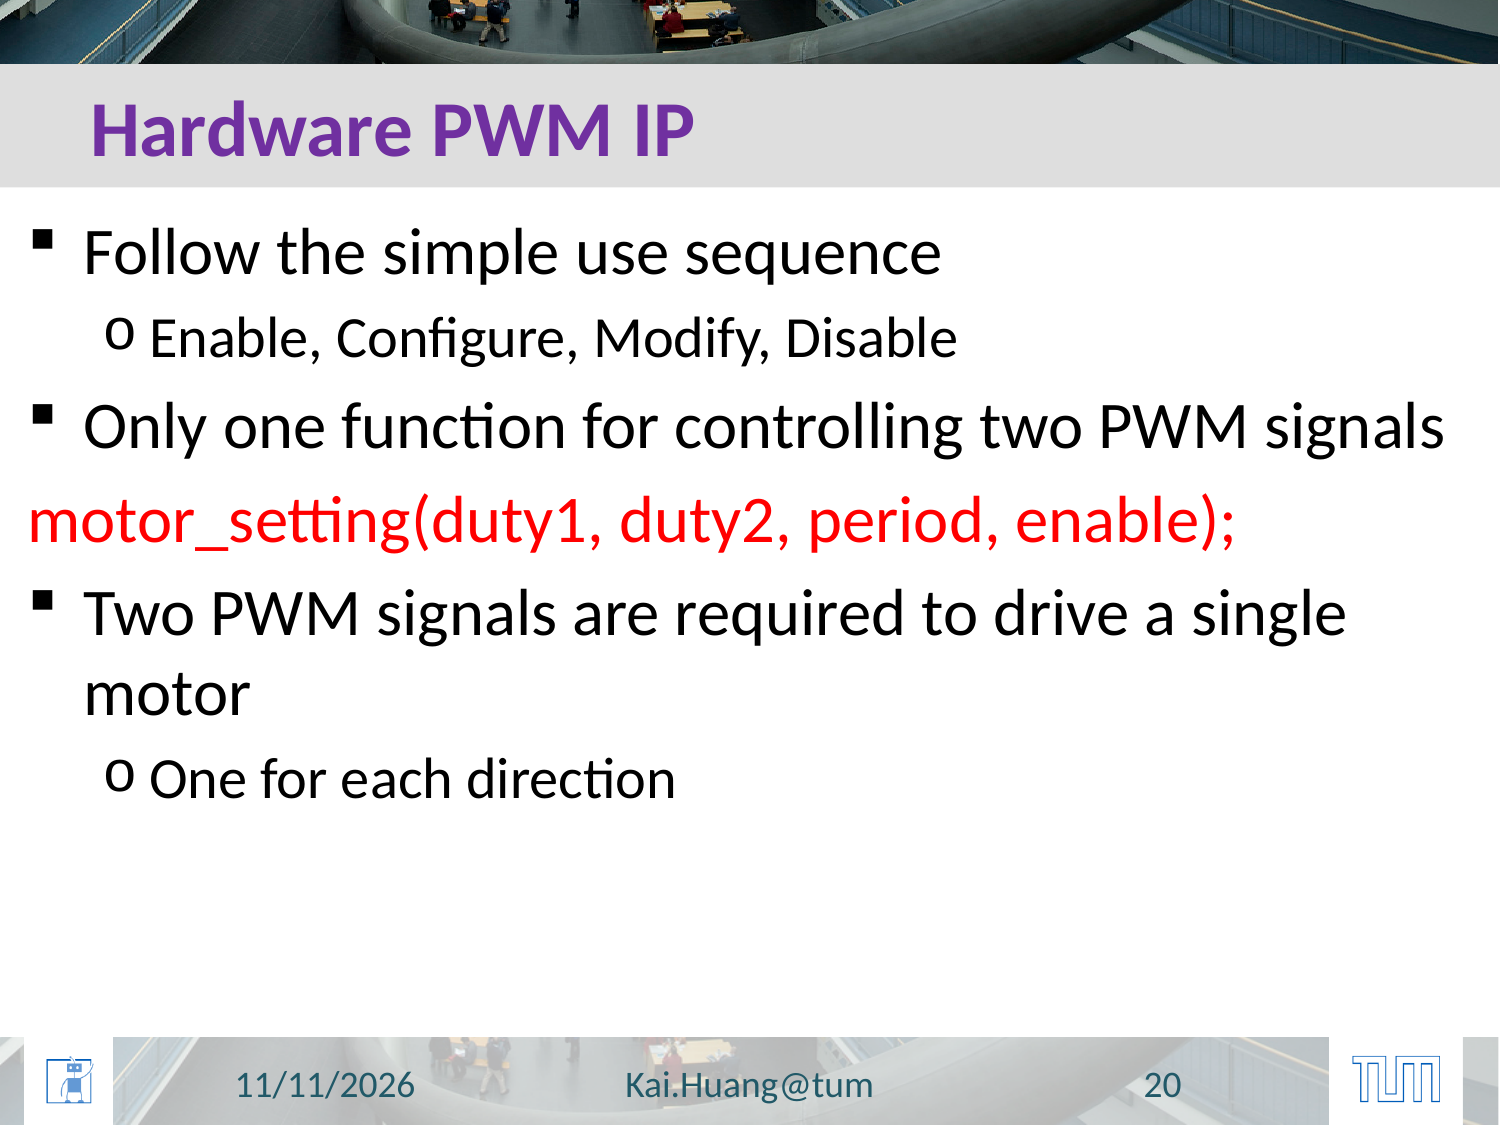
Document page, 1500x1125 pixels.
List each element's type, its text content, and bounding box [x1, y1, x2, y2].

list Follow the simple use sequence Enable, Configure, Modify, Disable Only one function for controlling two PWM signals motor_setting(duty1, duty2, period, enable); Two PWM signals are required to drive a single motor One for each direction [12, 200, 1475, 1025]
slide_number 20 [1012, 1052, 1313, 1113]
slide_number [162, 1052, 488, 1113]
picture [0, 1032, 1500, 1125]
footer Kai.Huang@tum [512, 1052, 988, 1113]
picture [0, 0, 1500, 64]
title Hardware PWM IP [75, 62, 1425, 188]
